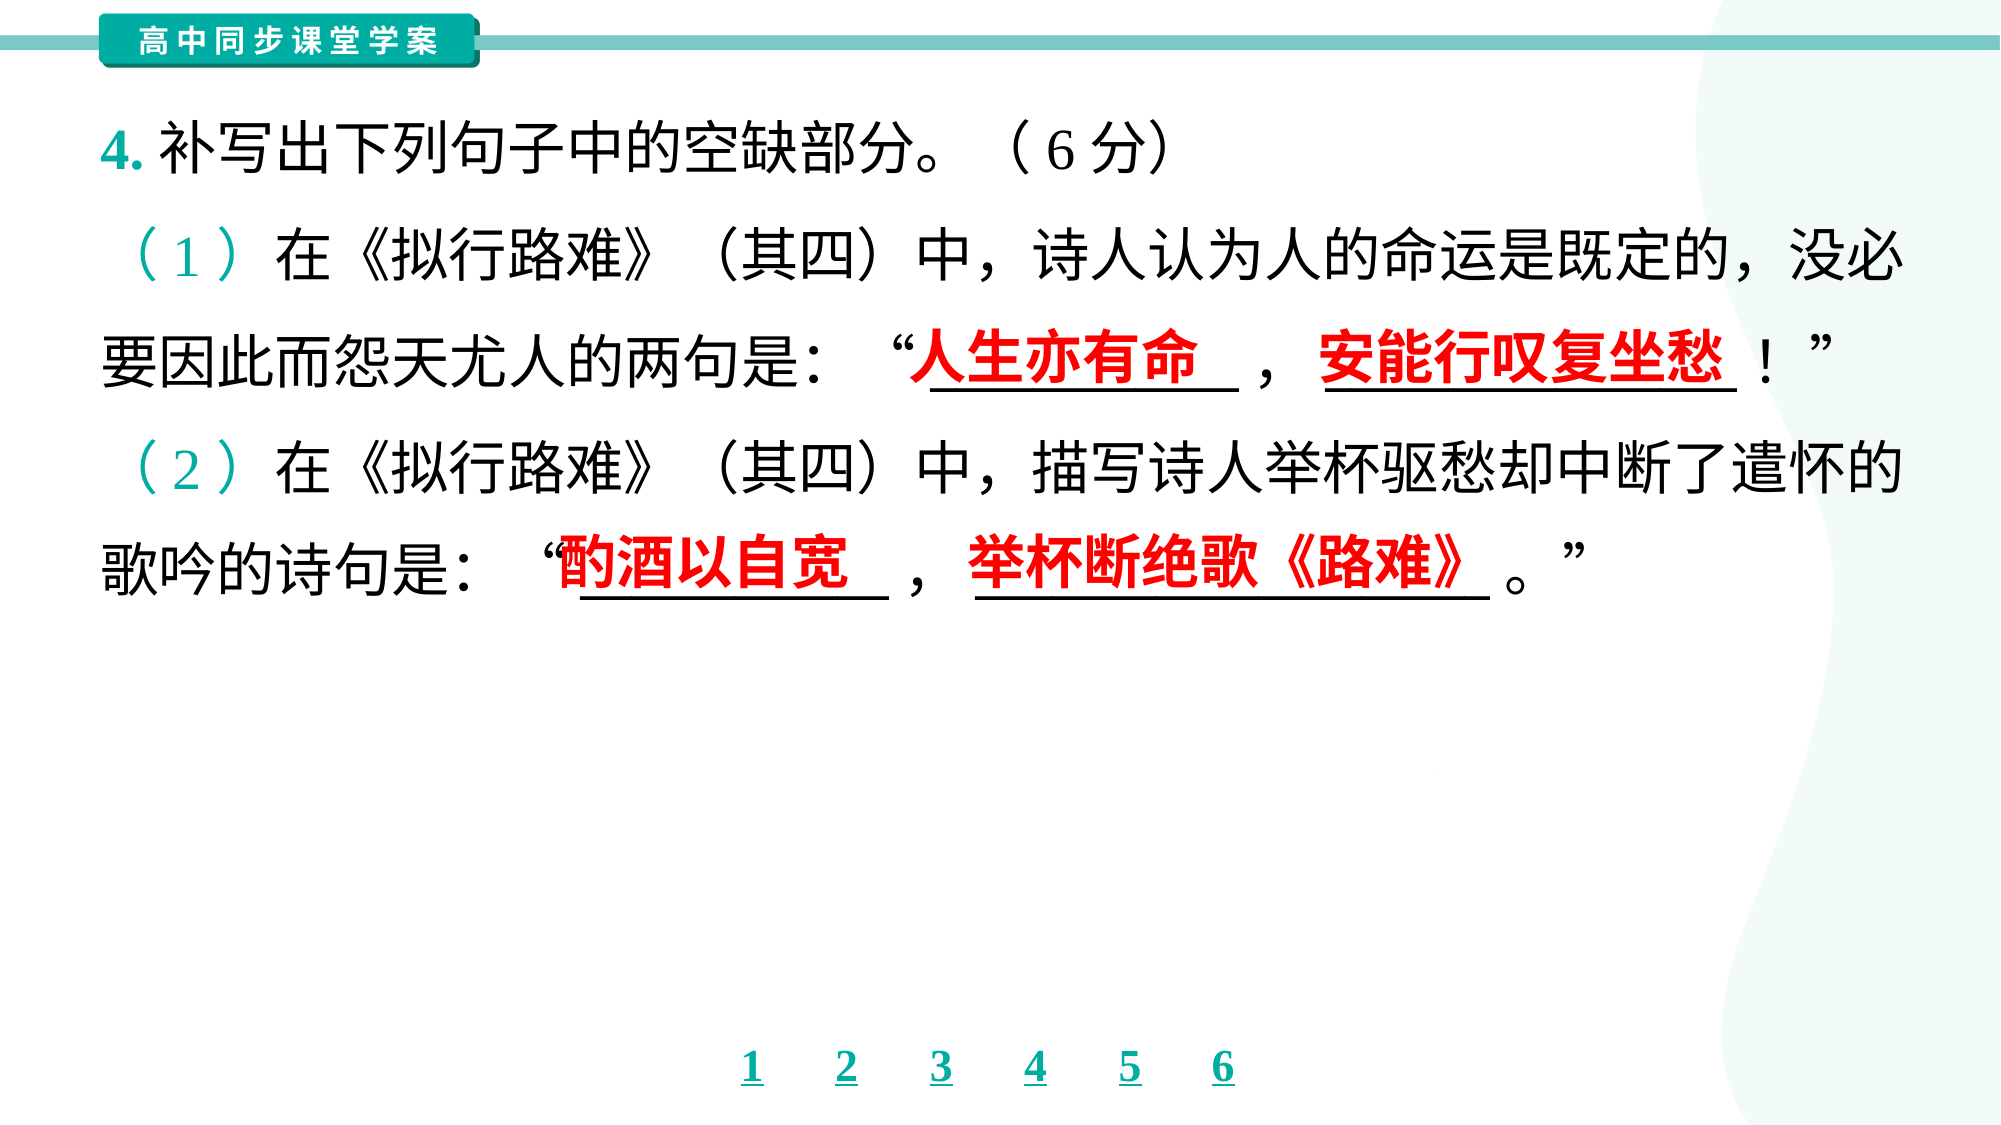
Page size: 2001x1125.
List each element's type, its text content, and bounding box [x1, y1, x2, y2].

picture [0, 0, 2000, 1125]
text_box 安能行叹复坐愁 [1294, 283, 1748, 378]
text_box 酌酒以自宽 [536, 492, 872, 584]
text_box 人生亦有命 [886, 283, 1222, 378]
text_box 举杯断绝歌《路难》 [944, 492, 1515, 584]
text_box （1）在《拟行路难》（其四）中，诗人认为人的命运是既定的，没必 要因此而怨天尤人的两句是：“____________，________________！” （2）在《拟行路难》（其四）中，描写诗人举杯驱愁却中断了遣怀的 歌吟的诗句是：“____________，____________________。” [100, 182, 1899, 592]
text_box 4.补写出下列句子中的空缺部分。（6分） [100, 76, 1899, 170]
